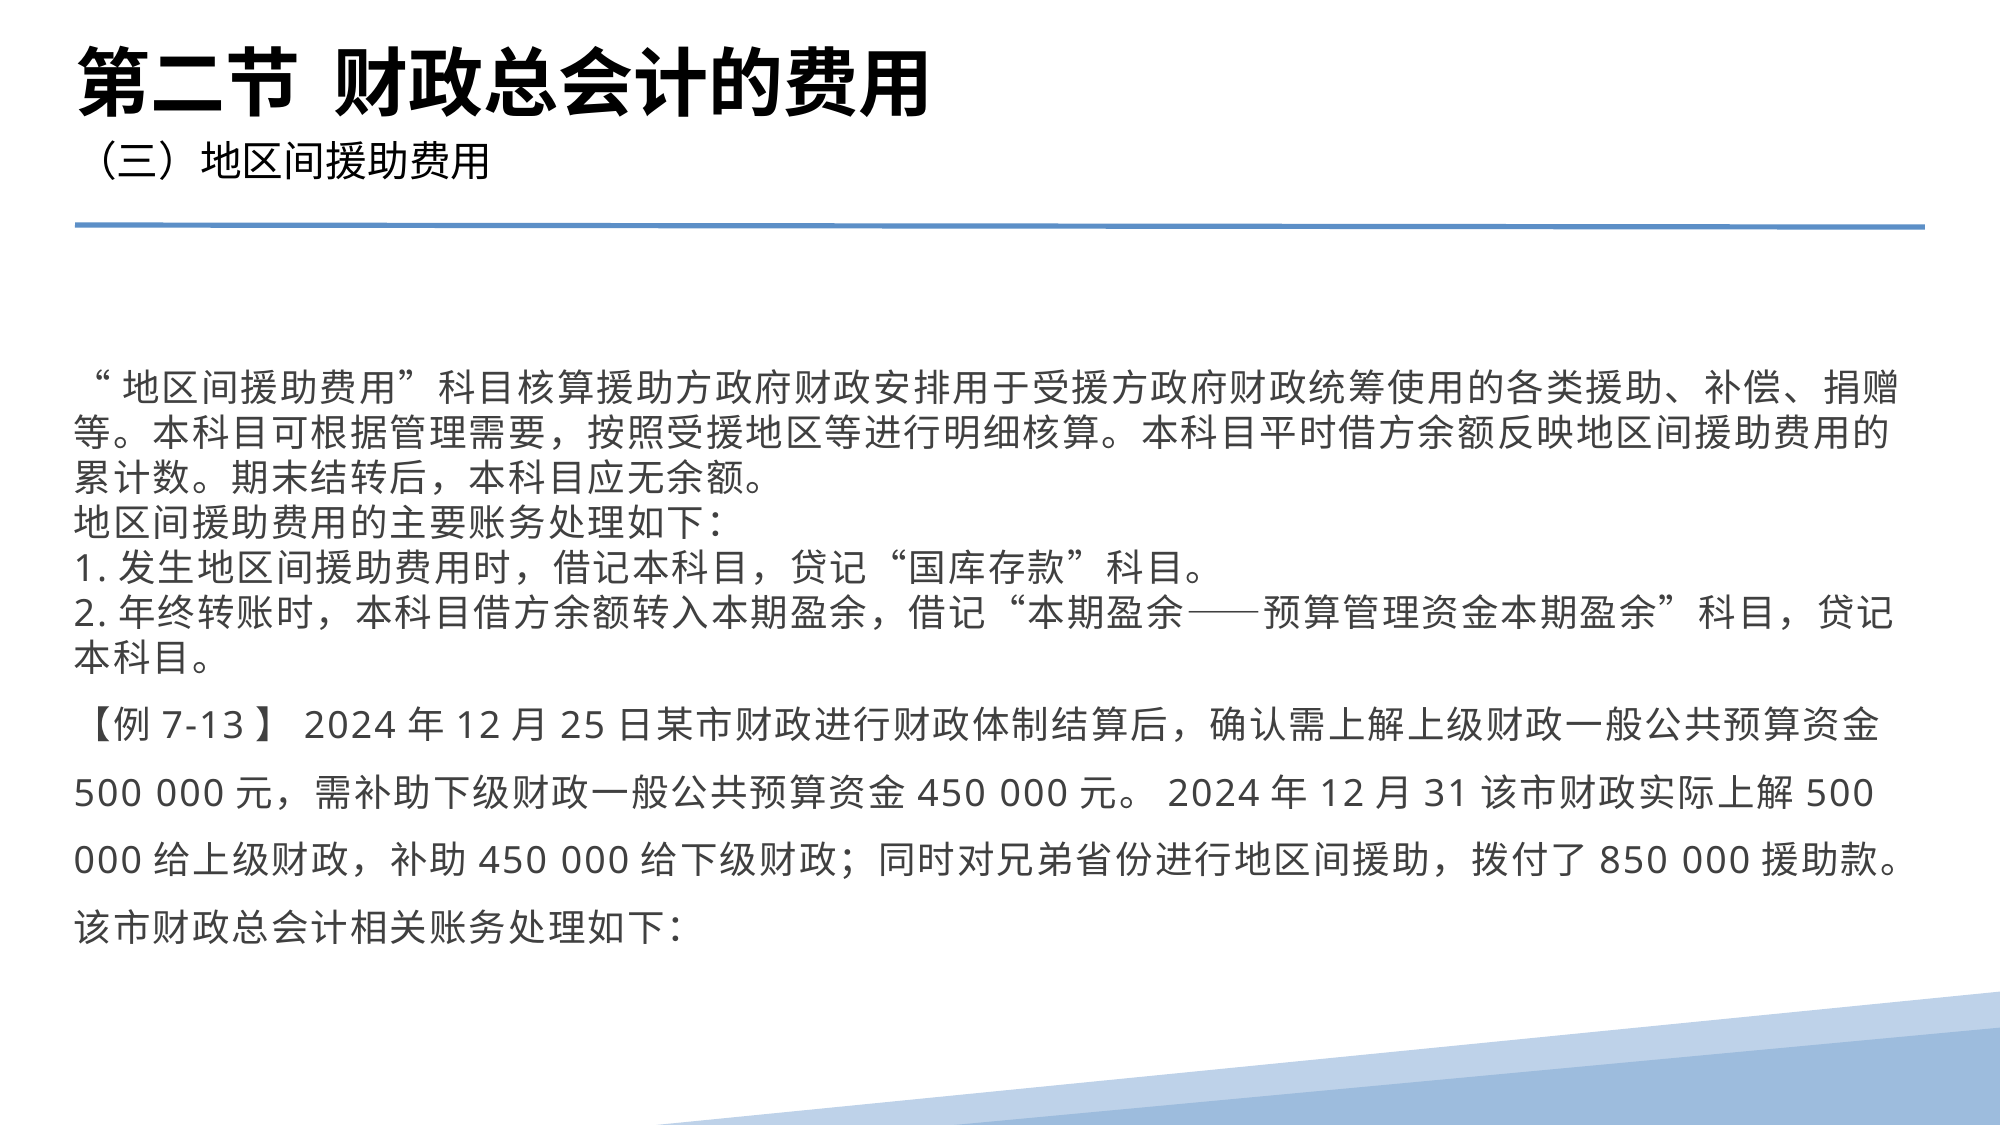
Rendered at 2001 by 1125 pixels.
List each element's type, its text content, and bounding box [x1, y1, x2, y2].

text_box （三）地区间援助费用 [75, 124, 1925, 200]
text_box 第二节 财政总会计的费用 [75, 24, 1925, 124]
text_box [74, 224, 1925, 228]
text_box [656, 991, 2000, 1125]
text_box “地区间援助费用”科目核算援助方政府财政安排用于受援方政府财政统筹使用的各类援助、补偿、捐赠等。本科目可根据管理需要，按照受援地区等进行明细核算。本科目平时借方余额反映地区间援助费用的累计数。期末结转后，本科目应无余额。 地区间援助费用的主要账务处理如下： 1.发生地区间援助费用时，借记本科目，贷记“国库存款”科目。 2.年终转账时，本科目借方余额转入本期盈余，借记“本期盈余——预算管理资金本期盈余”科目，贷记本科目。 【例7-13】2024年12月25日某市财政进行财政体制结算后，确认需上解上级财政一般公共预算资金500 000元，需补助下级财政一般公共预算资金450 000元。2024年12月31该市财政实际上解500 000给上级财政，补助450 000给下级财政；同时对兄弟省份进行地区间援助，拨付了850 000援助款。该市财政总会计相关账务处理如下： [63, 262, 1925, 1050]
